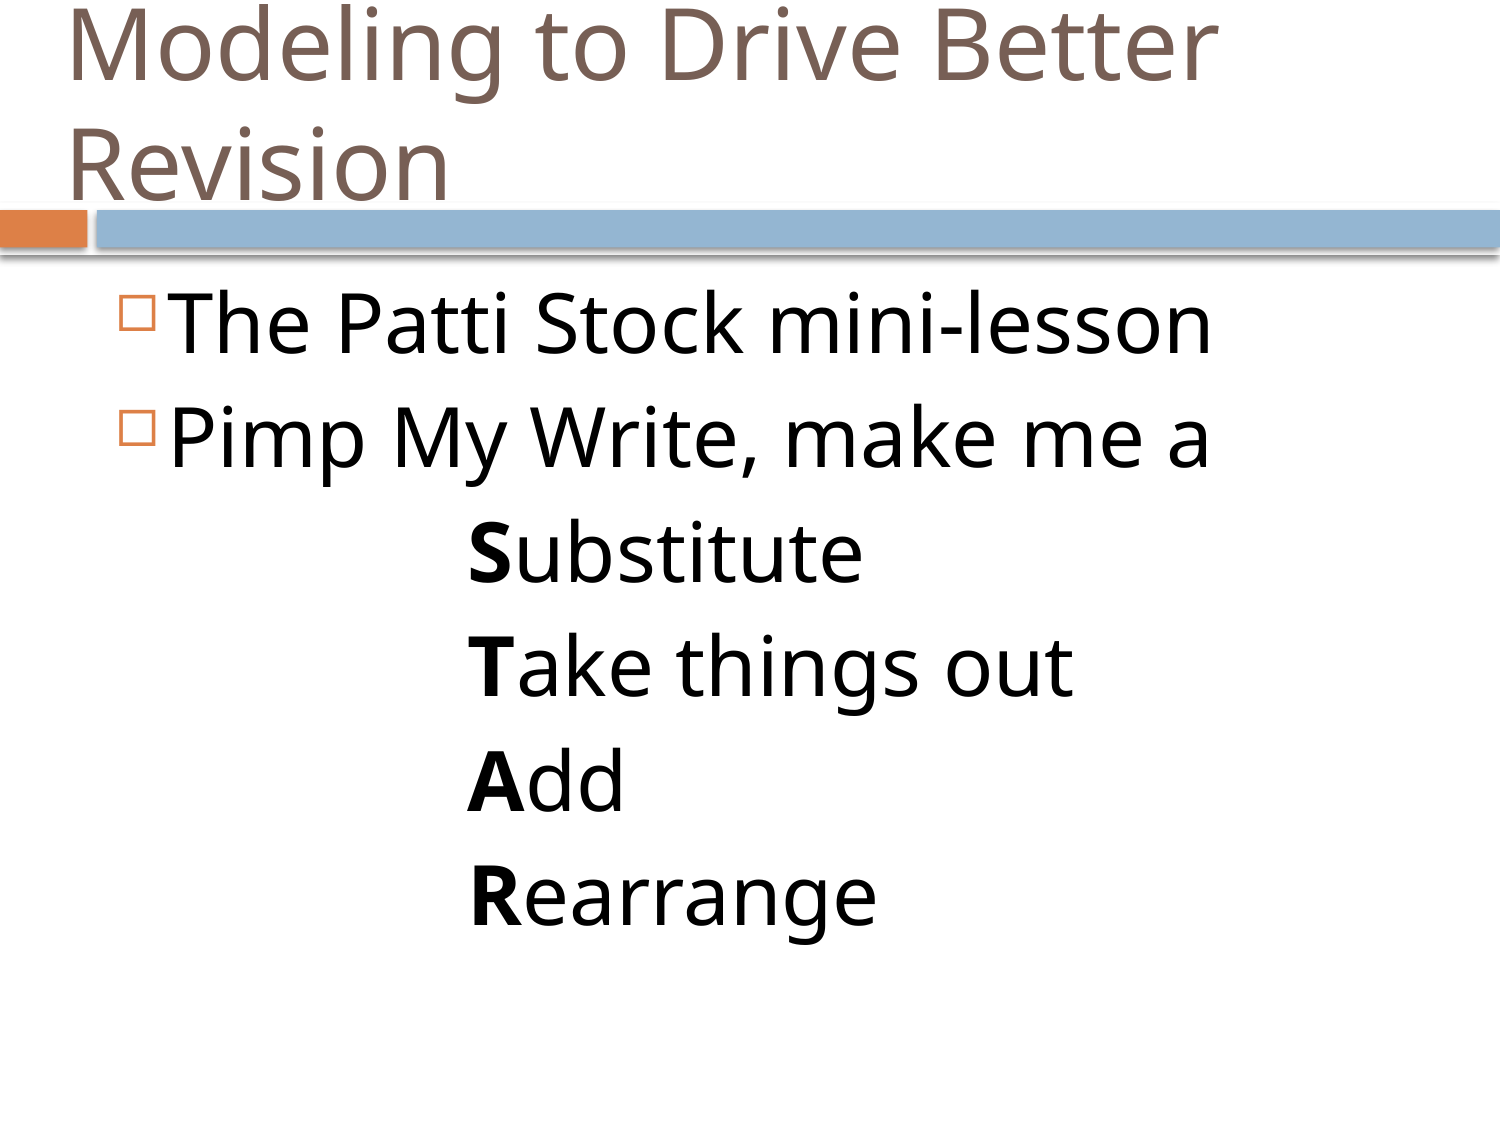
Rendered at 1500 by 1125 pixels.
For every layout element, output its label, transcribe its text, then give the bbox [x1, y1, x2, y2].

list The Patti Stock mini-lesson Pimp My Write, make me a Substitute Take things out Add Rearrange [100, 262, 1438, 1000]
title Modeling to Drive Better Revision [50, 0, 1438, 200]
